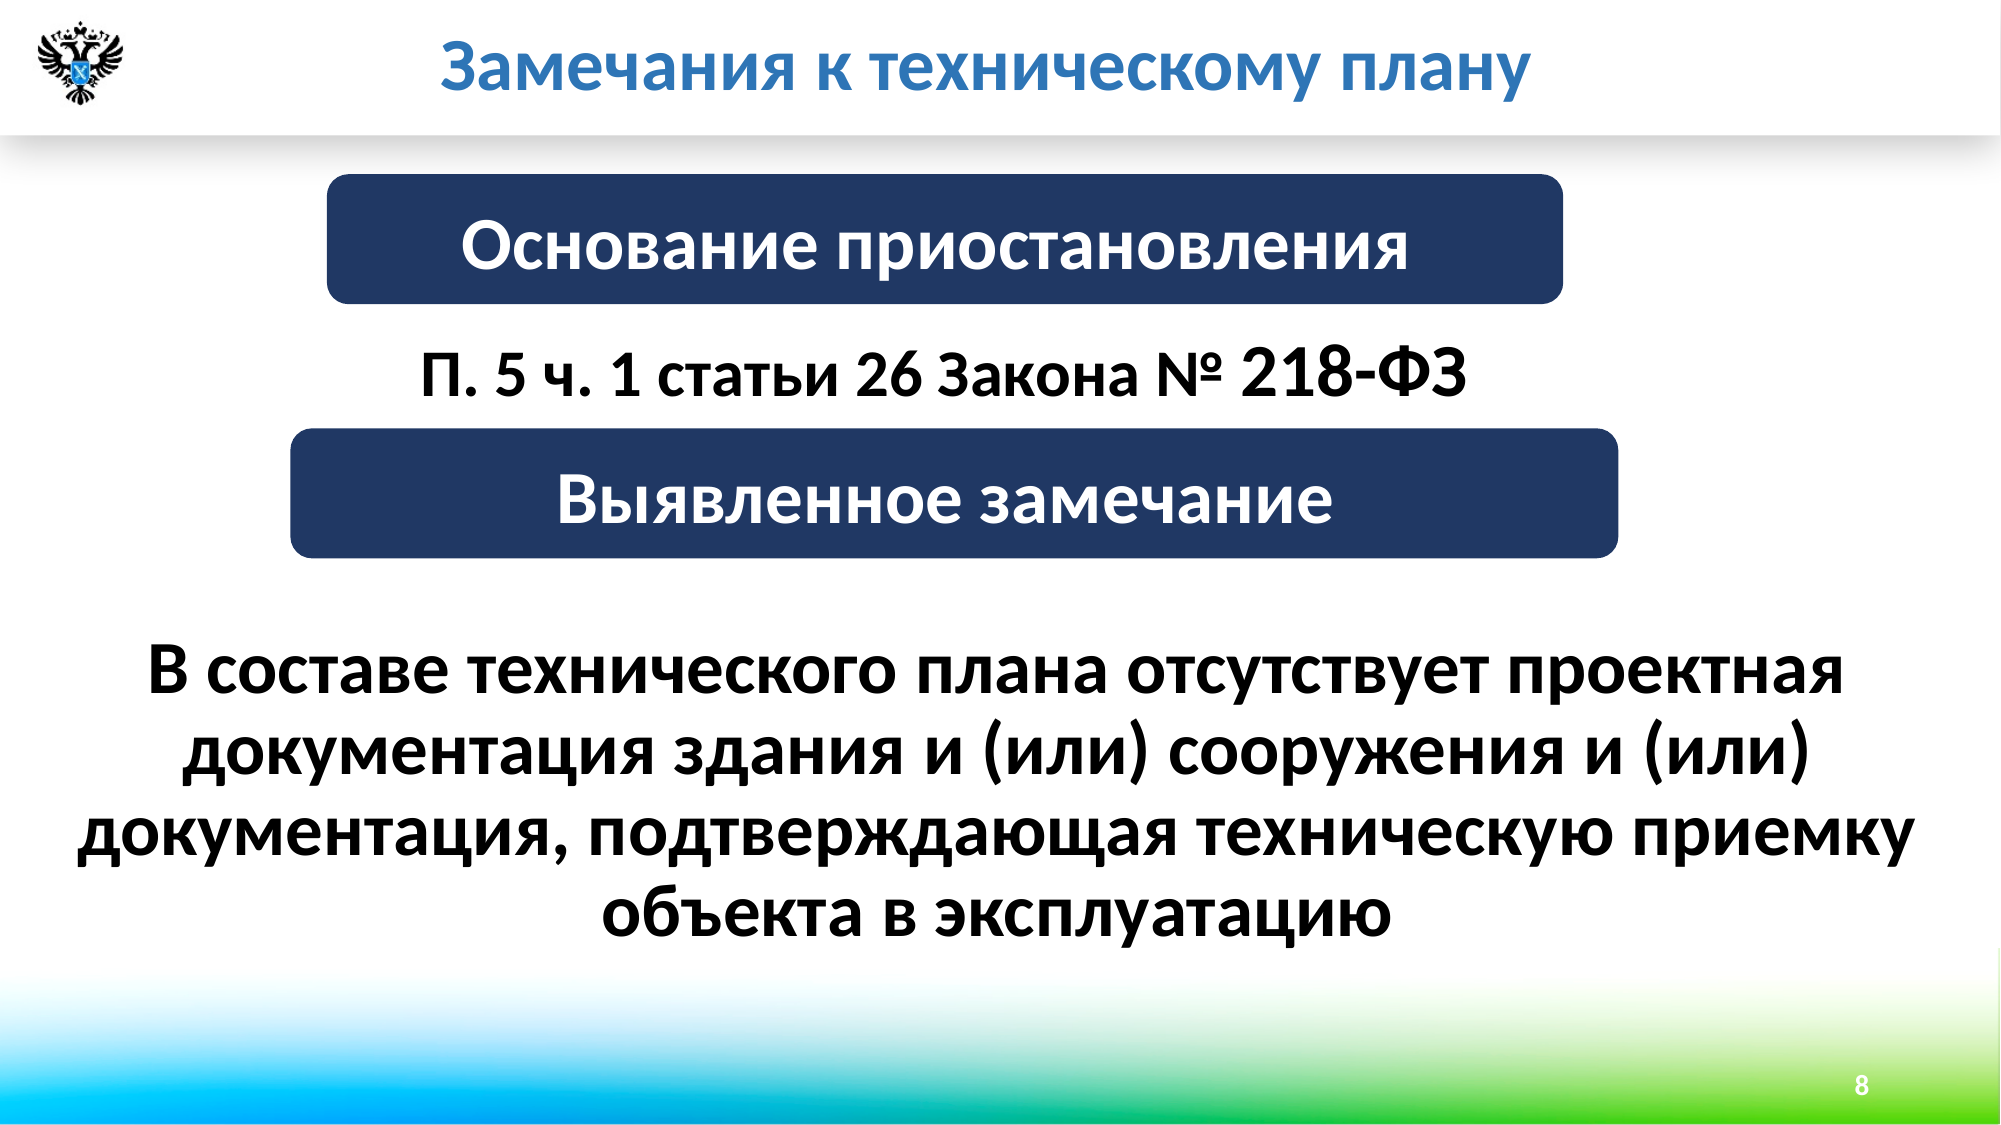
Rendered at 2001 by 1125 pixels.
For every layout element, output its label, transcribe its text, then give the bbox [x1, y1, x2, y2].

slide_number 8 [1434, 1053, 1885, 1114]
text_box Основание приостановления [325, 173, 1565, 306]
picture [0, 947, 2000, 1125]
text_box В составе технического плана отсутствует проектная документация здания и (или) сооружения и (или) документация, подтверждающая техническую приемку объекта в эксплуатацию [60, 580, 1935, 1002]
text_box Выявленное замечание [289, 427, 1620, 560]
text_box Замечания к техническому плану [131, 0, 1843, 134]
title П. 5 ч. 1 статьи 26 Закона № 218-ФЗ [254, 322, 1650, 423]
picture [23, 5, 131, 120]
